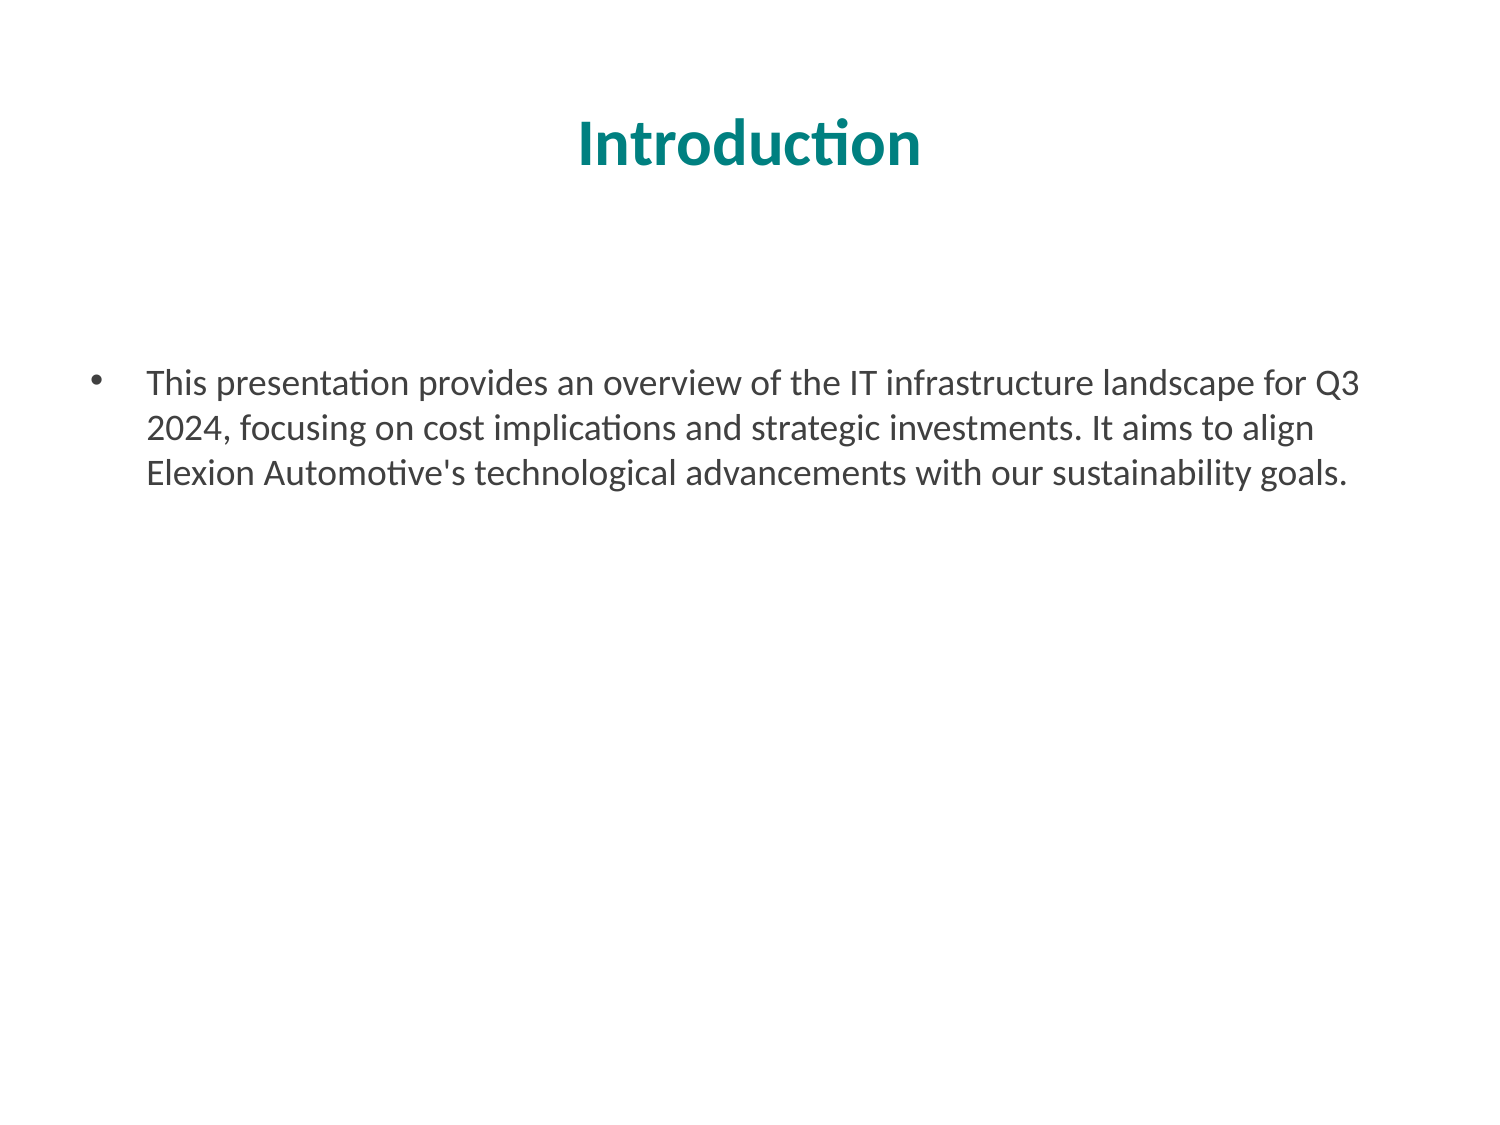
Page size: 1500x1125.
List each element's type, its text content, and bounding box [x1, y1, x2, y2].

title Introduction [75, 45, 1425, 233]
list This presentation provides an overview of the IT infrastructure landscape for Q3 2024, focusing on cost implications and strategic investments. It aims to align Elexion Automotive's technological advancements with our sustainability goals. [75, 262, 1425, 1005]
